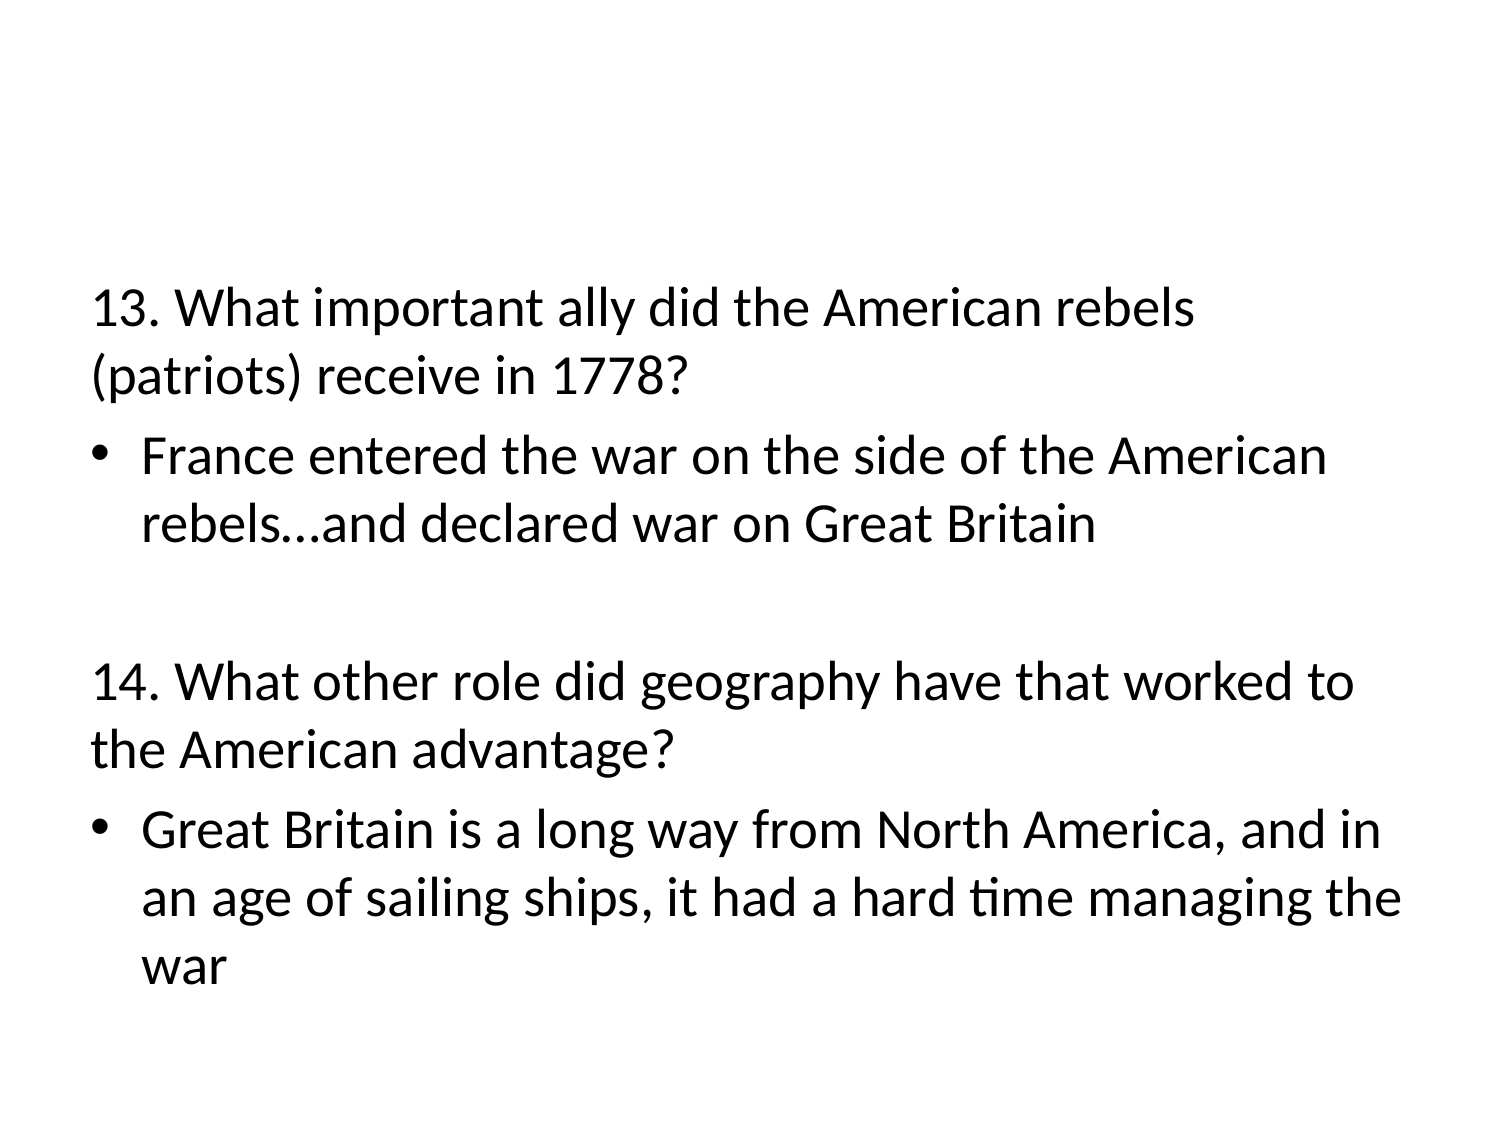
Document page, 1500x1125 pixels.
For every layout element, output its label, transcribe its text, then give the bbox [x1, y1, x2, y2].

list 13. What important ally did the American rebels (patriots) receive in 1778? France entered the war on the side of the American rebels…and declared war on Great Britain 14. What other role did geography have that worked to the American advantage? Great Britain is a long way from North America, and in an age of sailing ships, it had a hard time managing the war [75, 262, 1425, 1005]
